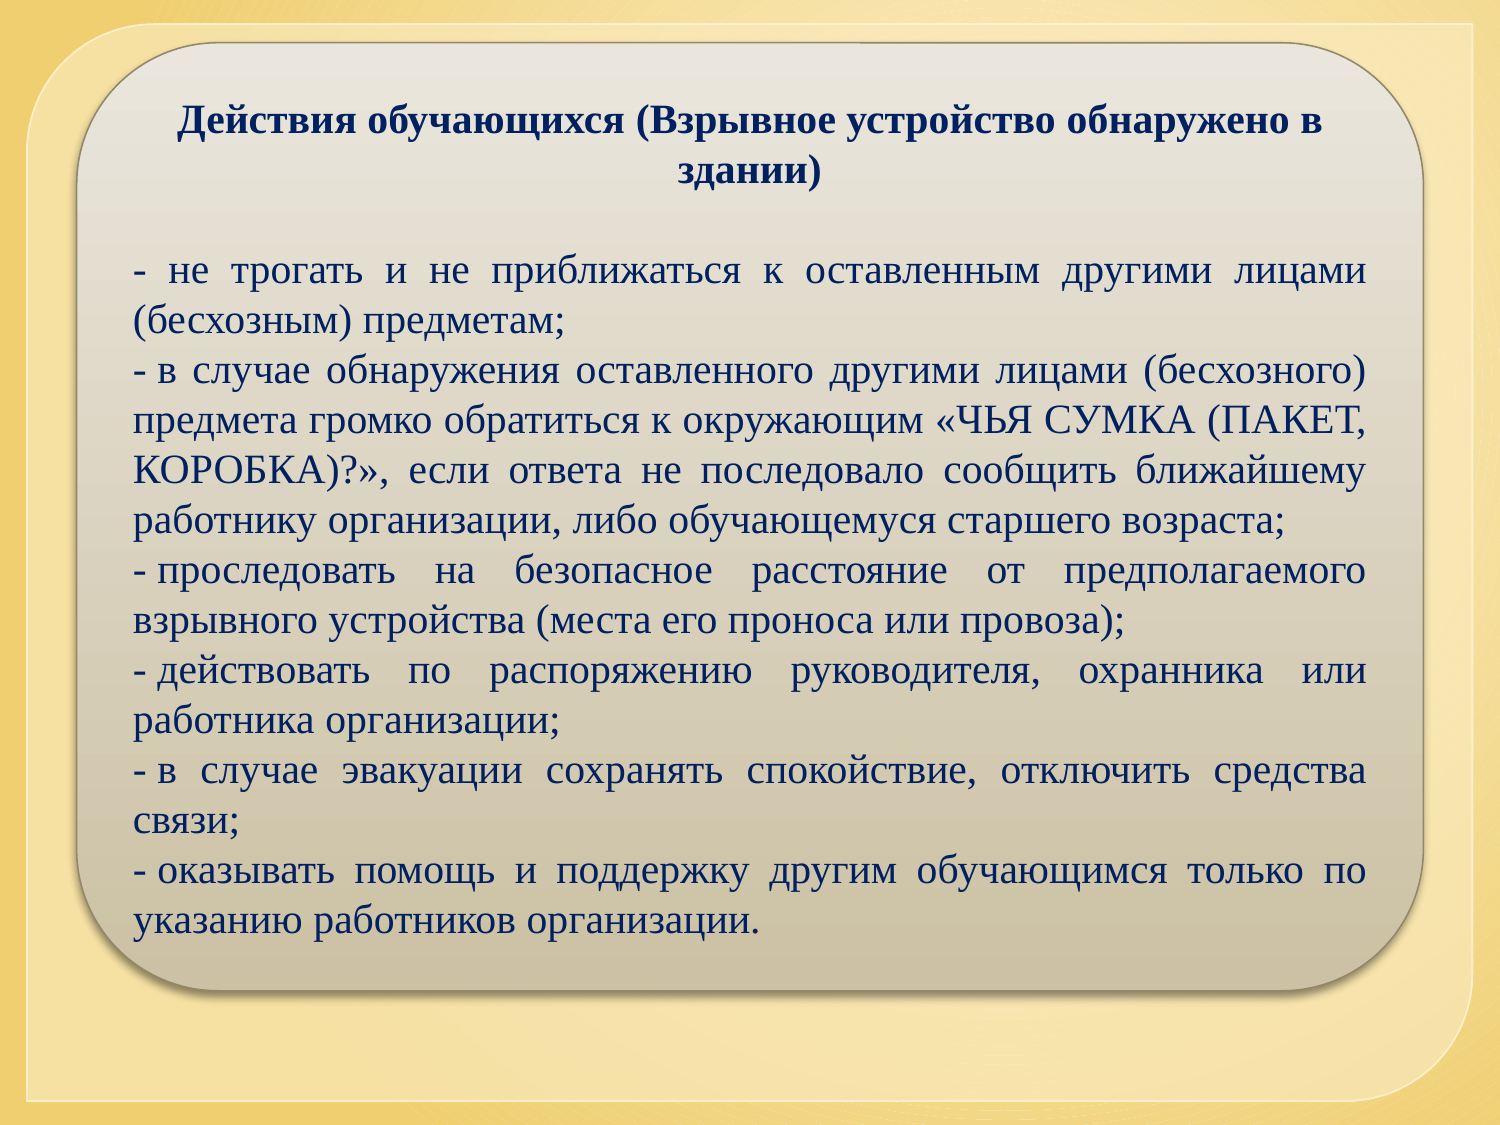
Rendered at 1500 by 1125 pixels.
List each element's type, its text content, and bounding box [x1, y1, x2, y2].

text_box Действия обучающихся (Взрывное устройство обнаружено в здании) - не трогать и не приближаться к оставленным другими лицами (бесхозным) предметам; - в случае обнаружения оставленного другими лицами (бесхозного) предмета громко обратиться к окружающим «ЧЬЯ СУМКА (ПАКЕТ, КОРОБКА)?», если ответа не последовало сообщить ближайшему работнику организации, либо обучающемуся старшего возраста; - проследовать на безопасное расстояние от предполагаемого взрывного устройства (места его проноса или провоза); - действовать по распоряжению руководителя, охранника или работника организации; - в случае эвакуации сохранять спокойствие, отключить средства связи; - оказывать помощь и поддержку другим обучающимся только по указанию работников организации. [75, 41, 1425, 992]
